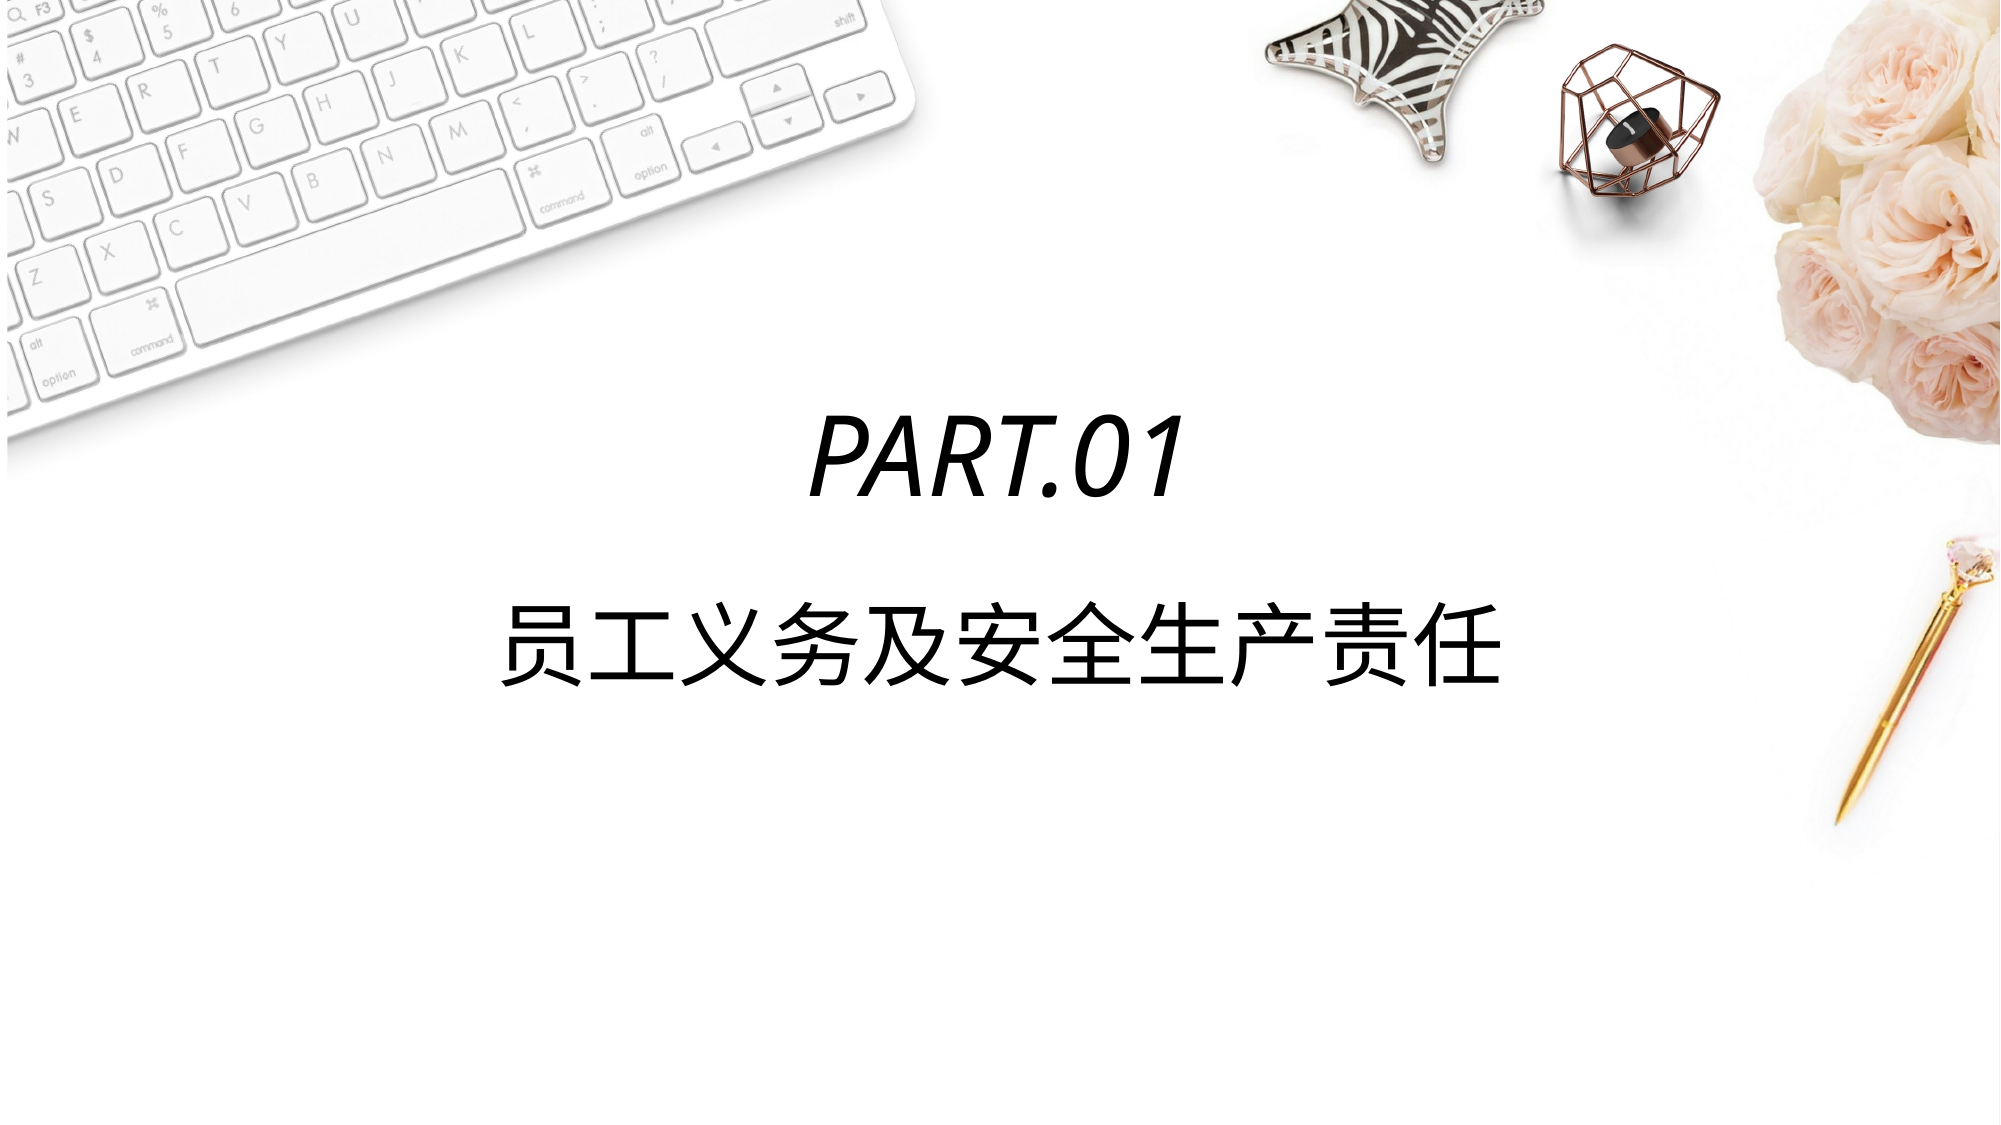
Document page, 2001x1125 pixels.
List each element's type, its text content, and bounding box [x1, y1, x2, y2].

picture [7, 0, 2000, 1125]
text_box PART.01 [790, 376, 1209, 527]
text_box 员工义务及安全生产责任 [480, 580, 1520, 706]
